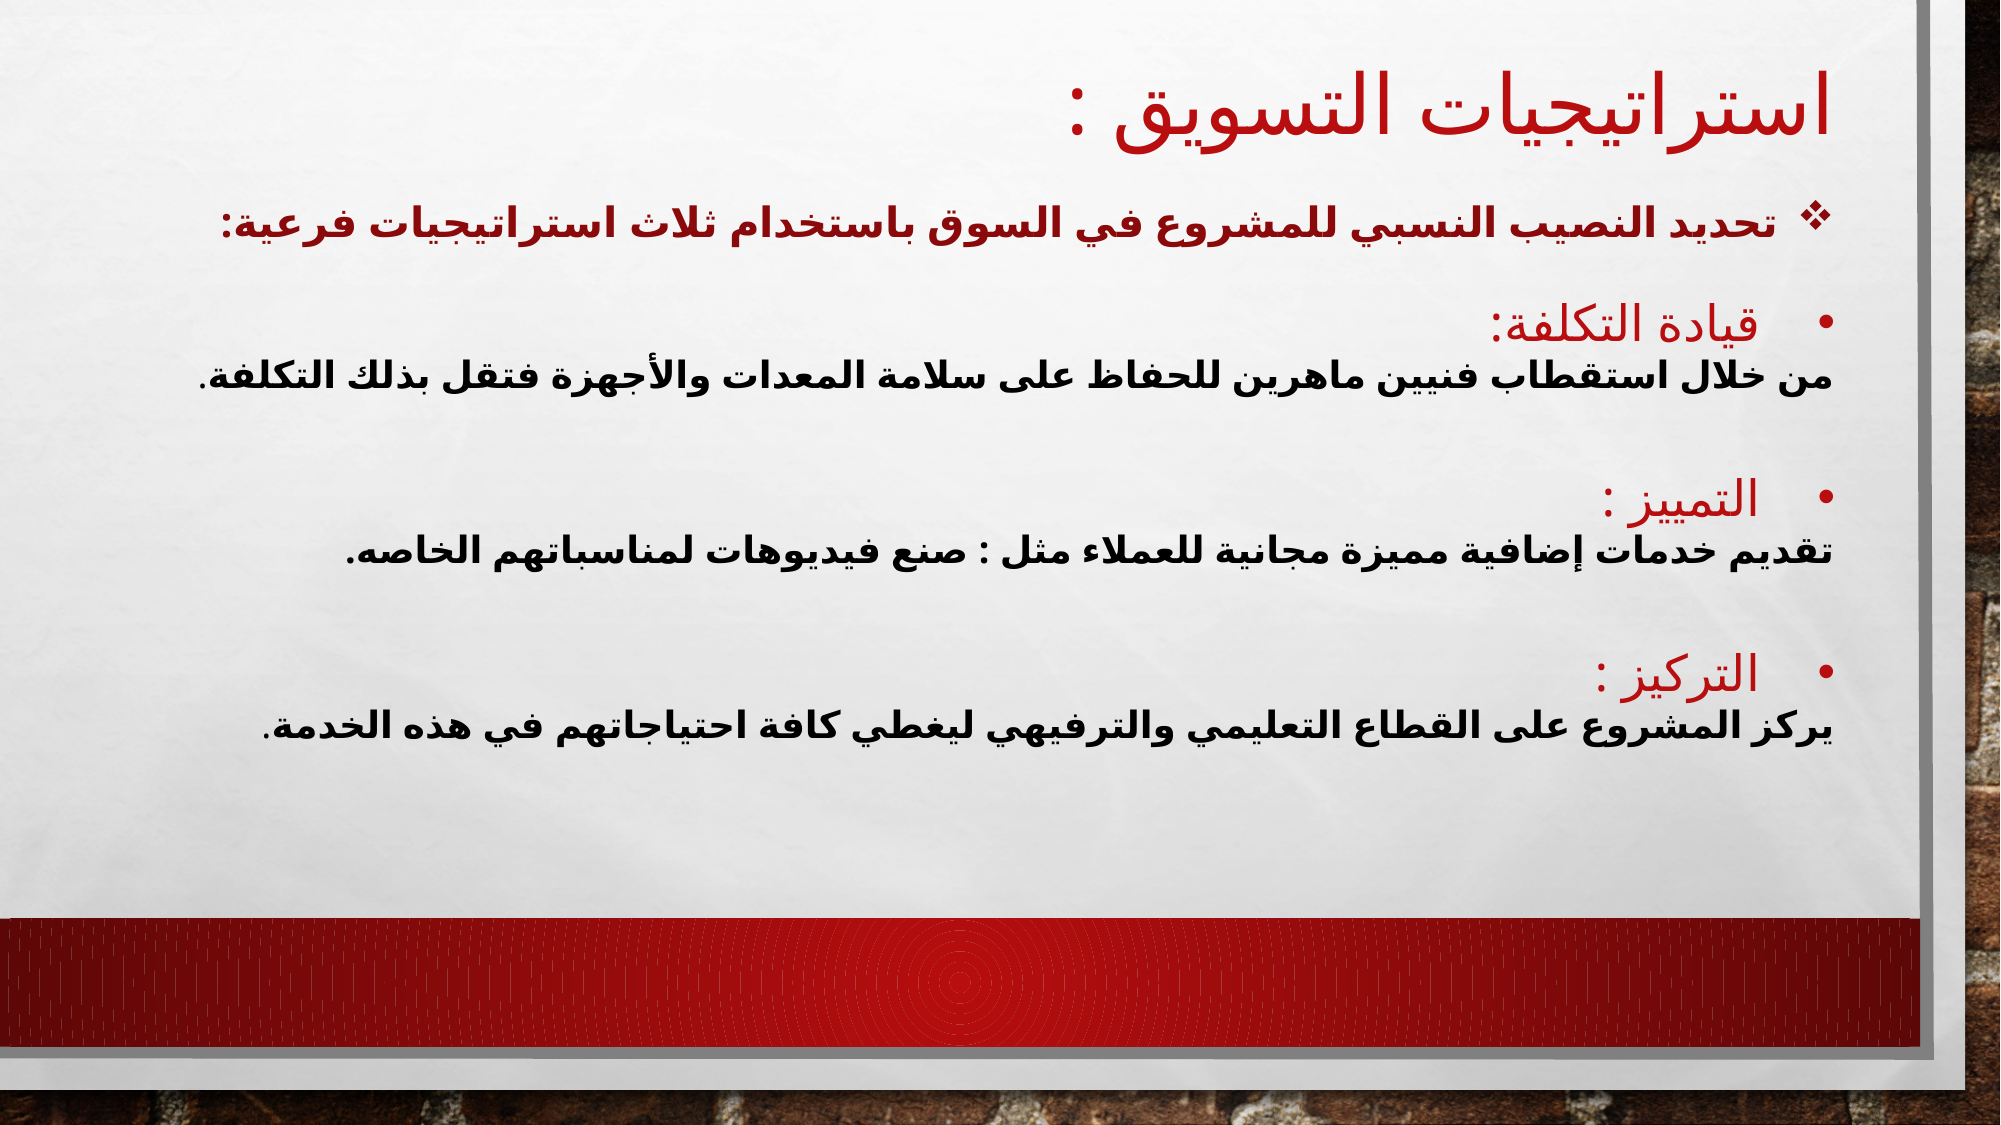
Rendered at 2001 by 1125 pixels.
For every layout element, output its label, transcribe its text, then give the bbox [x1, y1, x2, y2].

picture [0, 0, 2000, 1125]
text_box استراتيجيات التسويق : تحديد النصيب النسبي للمشروع في السوق باستخدام ثلاث استراتيجيات فرعية: قيادة التكلفة: من خلال استقطاب فنيين ماهرين للحفاظ على سلامة المعدات والأجهزة فتقل بذلك التكلفة. التمييز : تقديم خدمات إضافية مميزة مجانية للعملاء مثل : صنع فيديوهات لمناسباتهم الخاصه. التركيز : يركز المشروع على القطاع التعليمي والترفيهي ليغطي كافة احتياجاتهم في هذه الخدمة. [182, 0, 1850, 799]
